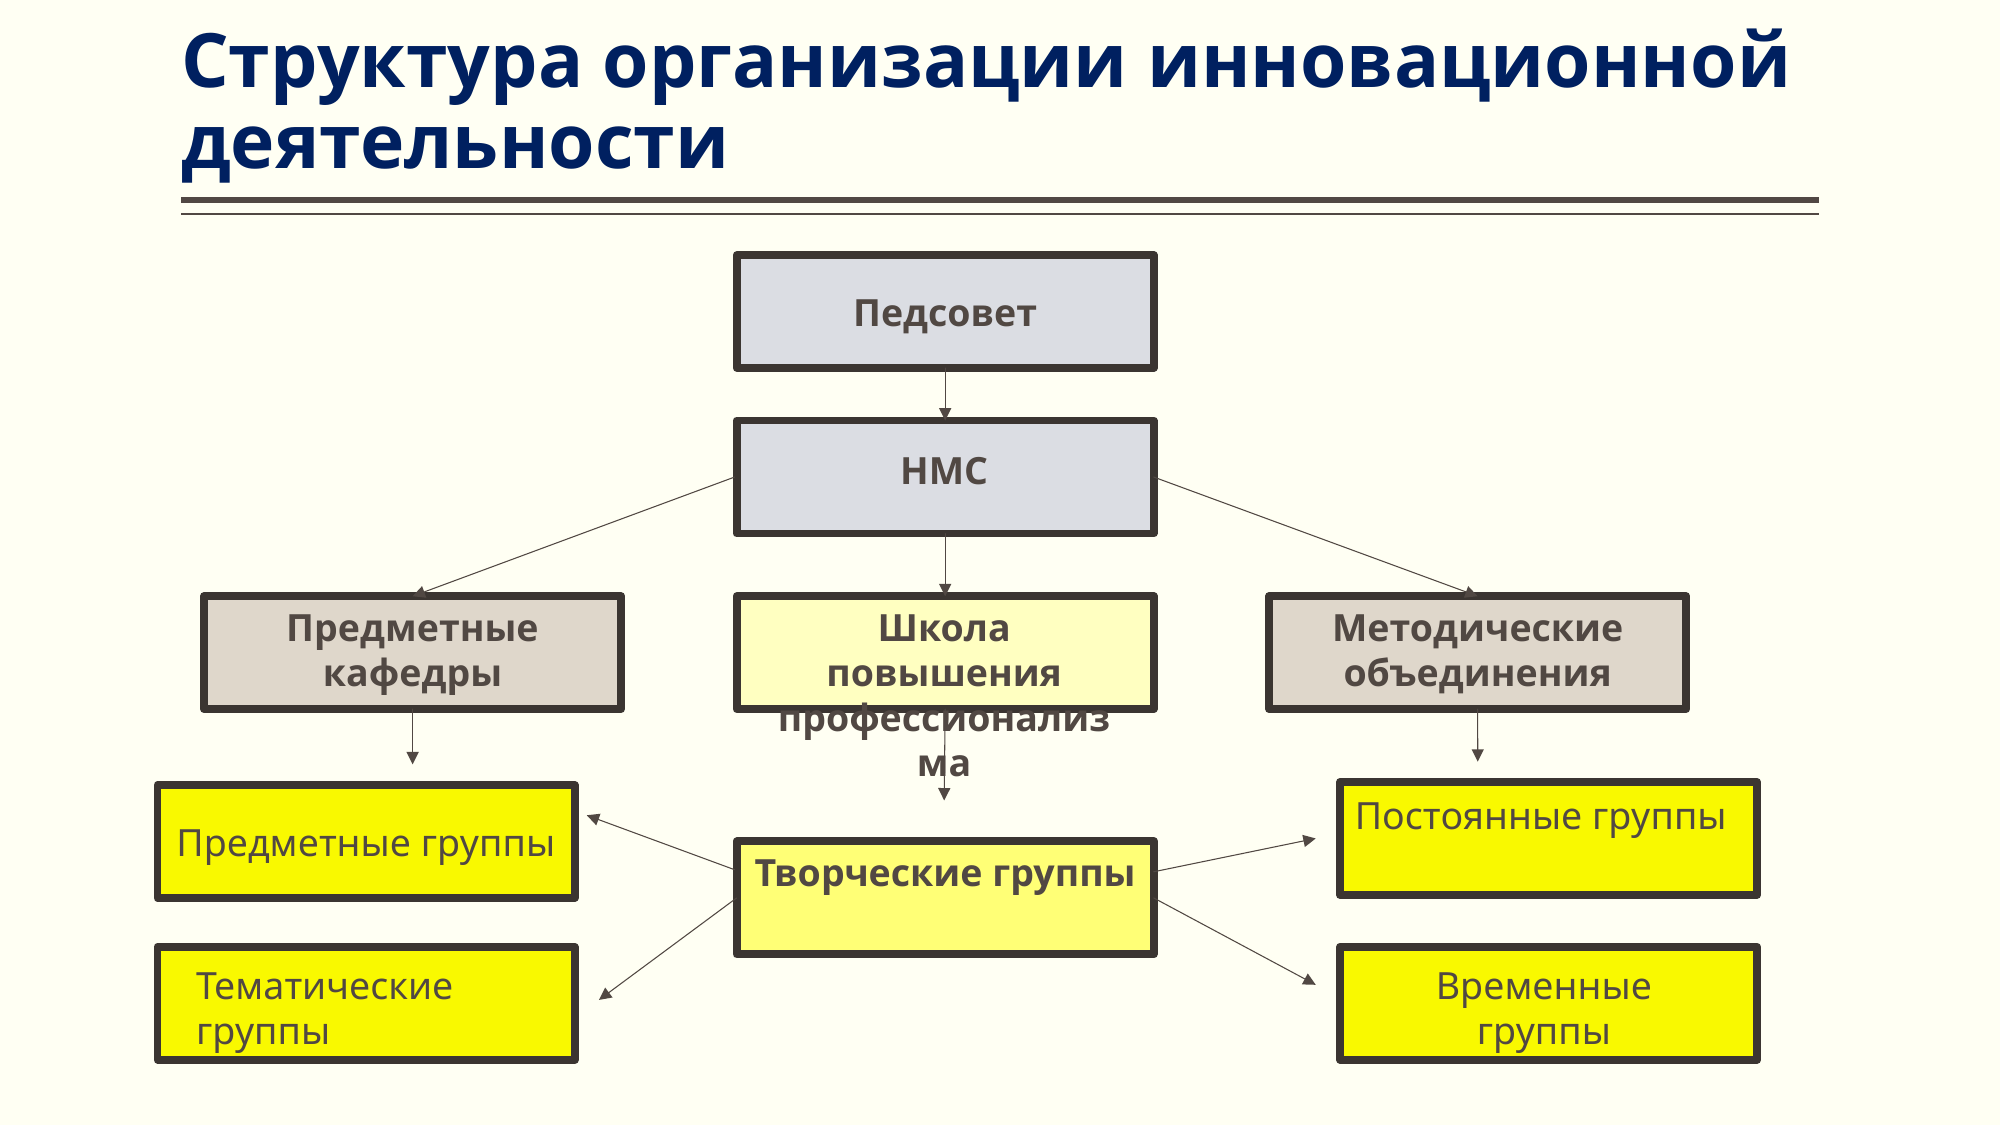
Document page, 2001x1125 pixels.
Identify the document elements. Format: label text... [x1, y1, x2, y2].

text_box Школа повышения профессионализма [752, 596, 1137, 791]
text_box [1153, 897, 1316, 985]
text_box Методические объединения [1269, 596, 1687, 701]
text_box [154, 943, 579, 1064]
text_box [1154, 880, 1158, 897]
text_box Предметные группы [154, 781, 579, 902]
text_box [412, 477, 735, 597]
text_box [1153, 477, 1478, 597]
text_box [1265, 592, 1690, 713]
text_box [1336, 778, 1761, 899]
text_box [586, 815, 735, 870]
text_box [733, 592, 941, 713]
text_box Постоянные группы [1340, 784, 1758, 845]
text_box [740, 837, 1152, 841]
text_box Временные группы [1356, 954, 1733, 1060]
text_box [598, 897, 737, 1000]
text_box [200, 592, 625, 713]
text_box [949, 592, 1158, 713]
text_box Предметные кафедры [204, 596, 622, 701]
text_box Творческие группы [736, 841, 1154, 902]
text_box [1153, 838, 1316, 872]
title Структура организации инновационной деятельности [181, 12, 1819, 193]
text_box [1336, 943, 1761, 1064]
text_box Педсовет [733, 251, 1158, 372]
text_box НМС [752, 439, 1137, 500]
text_box [740, 902, 1148, 958]
text_box Тематические группы [181, 954, 575, 1060]
text_box [733, 417, 1158, 537]
